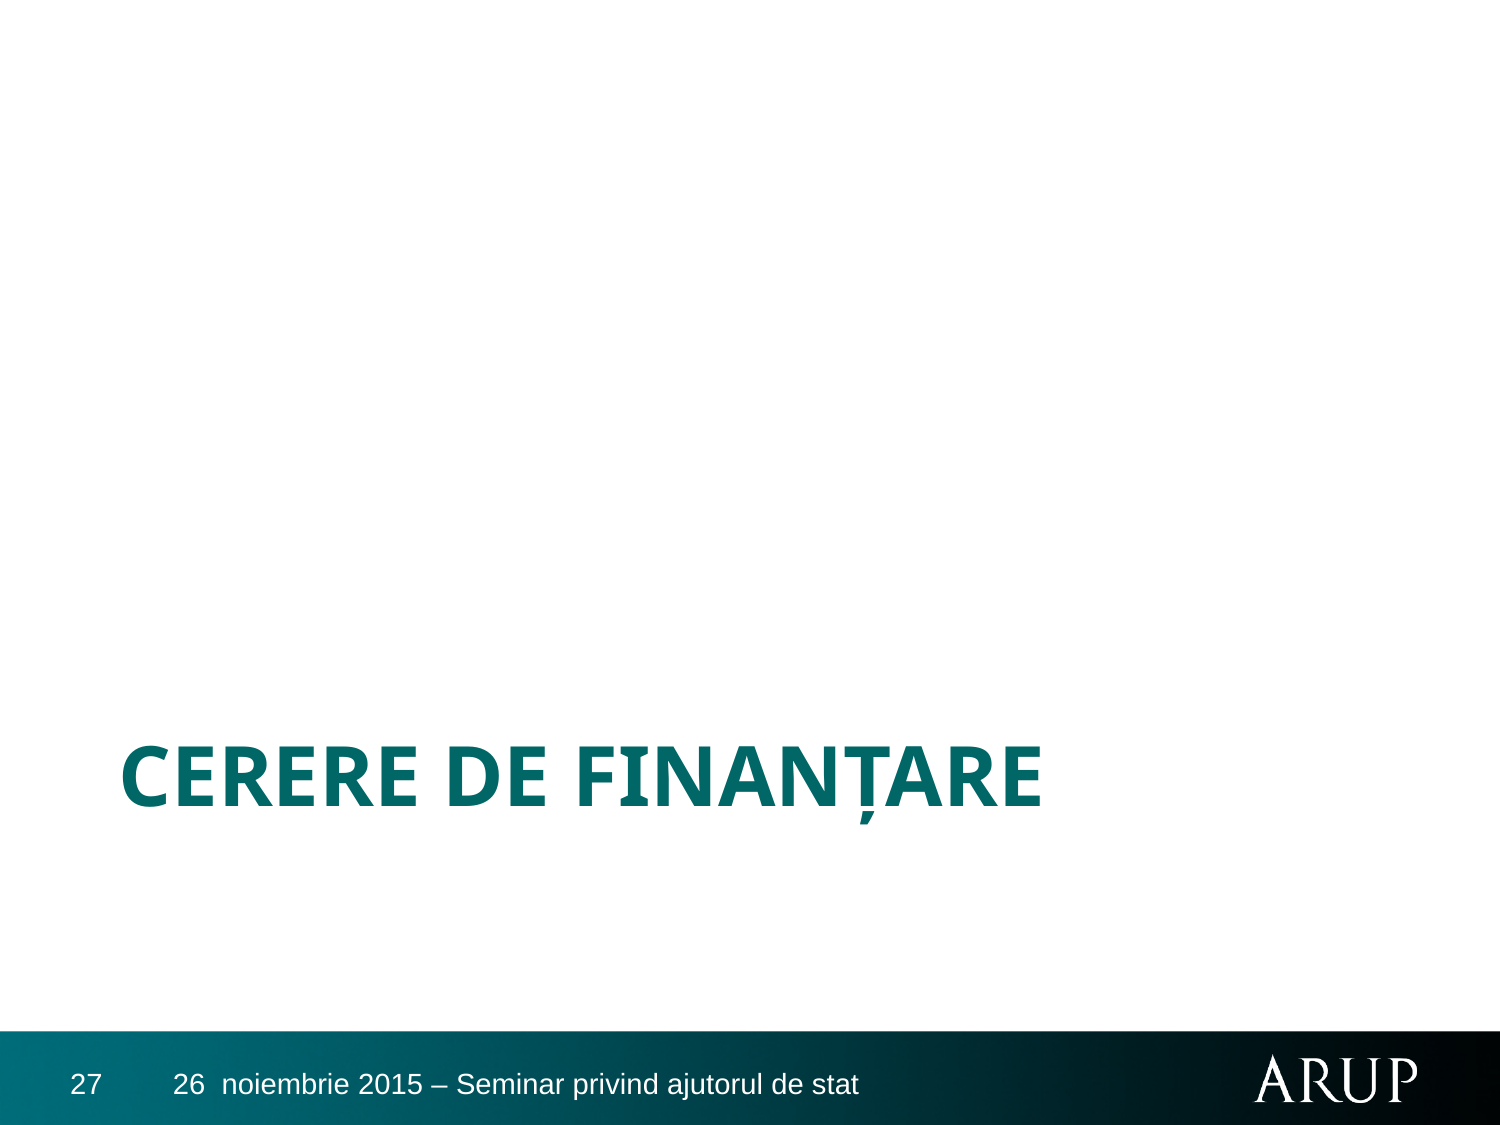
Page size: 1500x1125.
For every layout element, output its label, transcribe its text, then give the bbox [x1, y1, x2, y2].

title CERERE DE FINANŢARE [118, 722, 1394, 824]
picture [0, 1030, 1500, 1125]
footer 26 noiembrie 2015 – Seminar privind ajutorul de stat [158, 1057, 1199, 1118]
slide_number 27 [55, 1057, 158, 1118]
